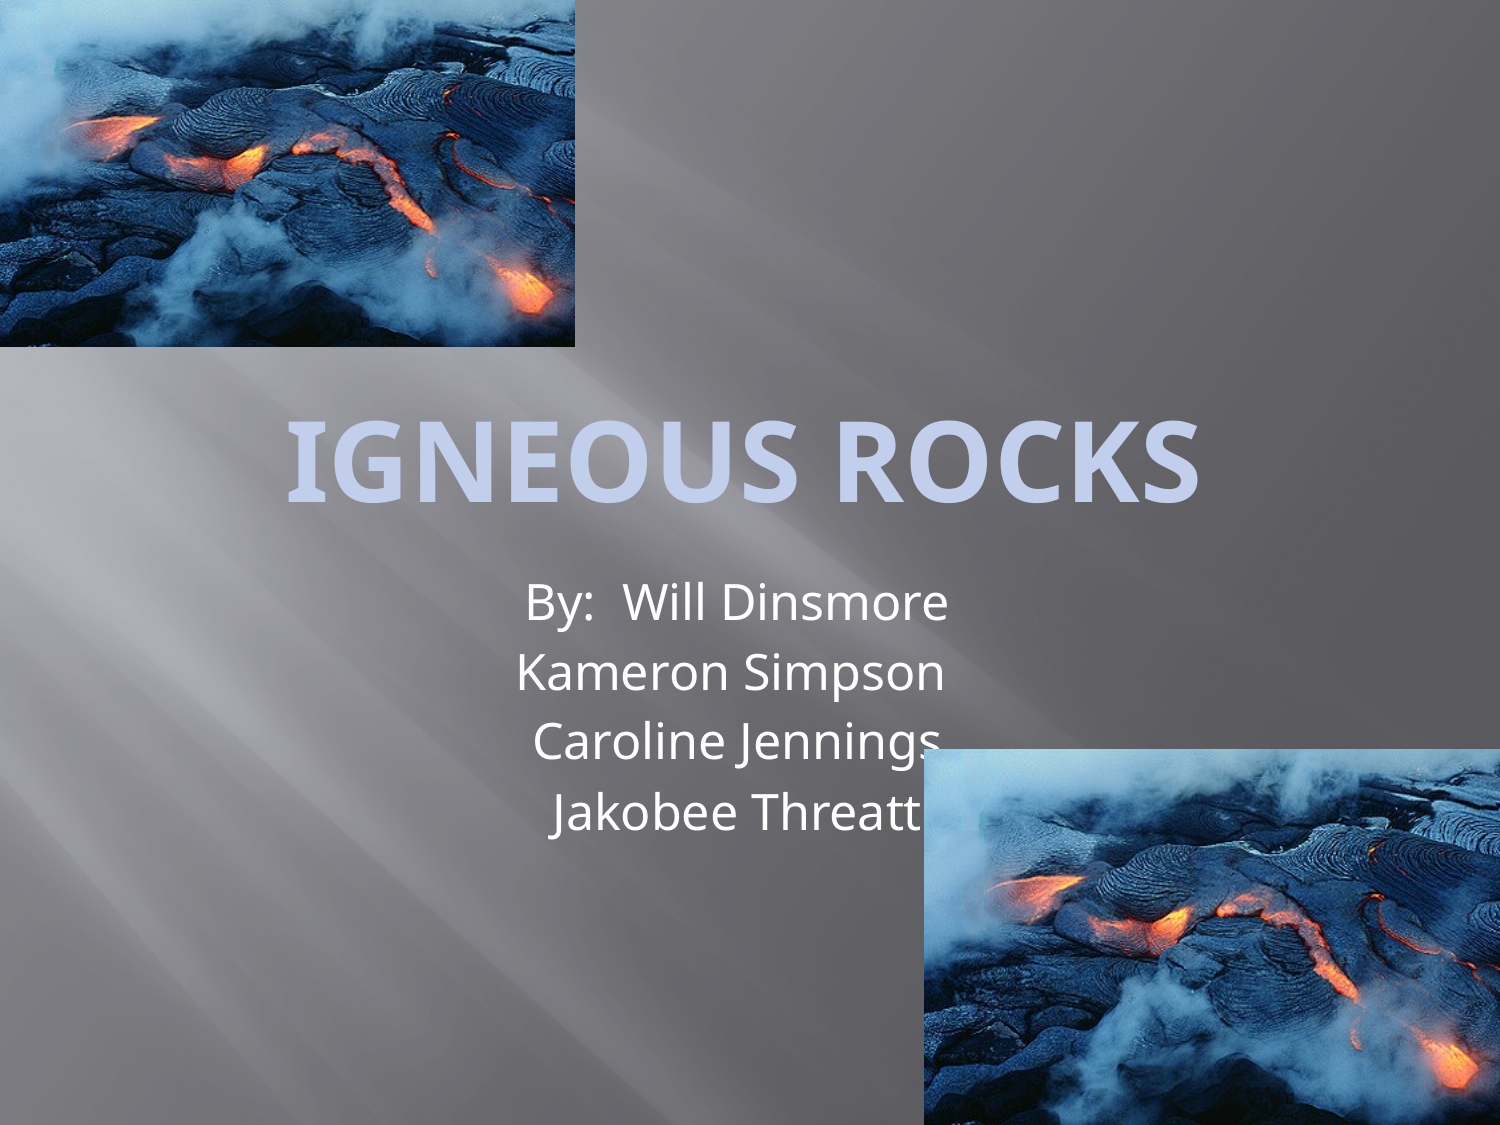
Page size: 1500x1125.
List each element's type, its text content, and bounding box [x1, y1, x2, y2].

picture [923, 749, 1500, 1125]
title Igneous Rocks [69, 224, 1420, 525]
subtitle By: Will Dinsmore Kameron Simpson Caroline Jennings Jakobee Threatt [212, 562, 1263, 850]
picture [0, 0, 576, 347]
